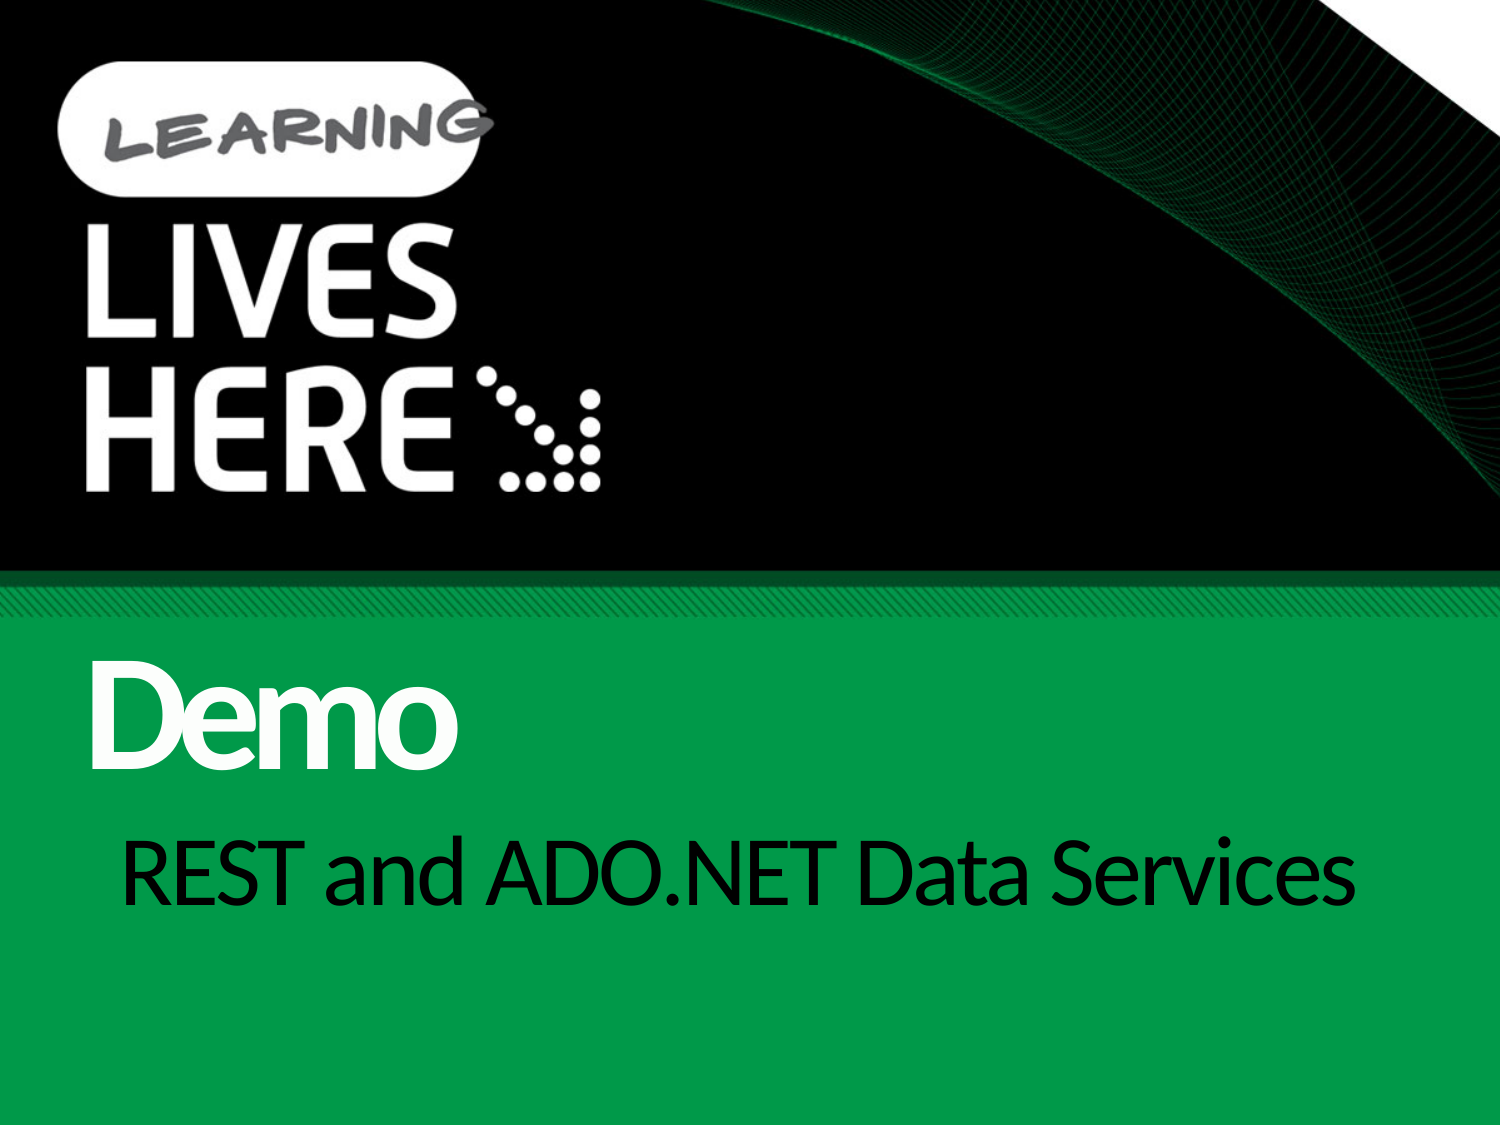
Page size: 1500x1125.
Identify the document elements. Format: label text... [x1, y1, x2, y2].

picture [0, 0, 1500, 1125]
title REST and ADO.NET Data Services [119, 818, 1375, 943]
list Demo [83, 625, 1344, 800]
